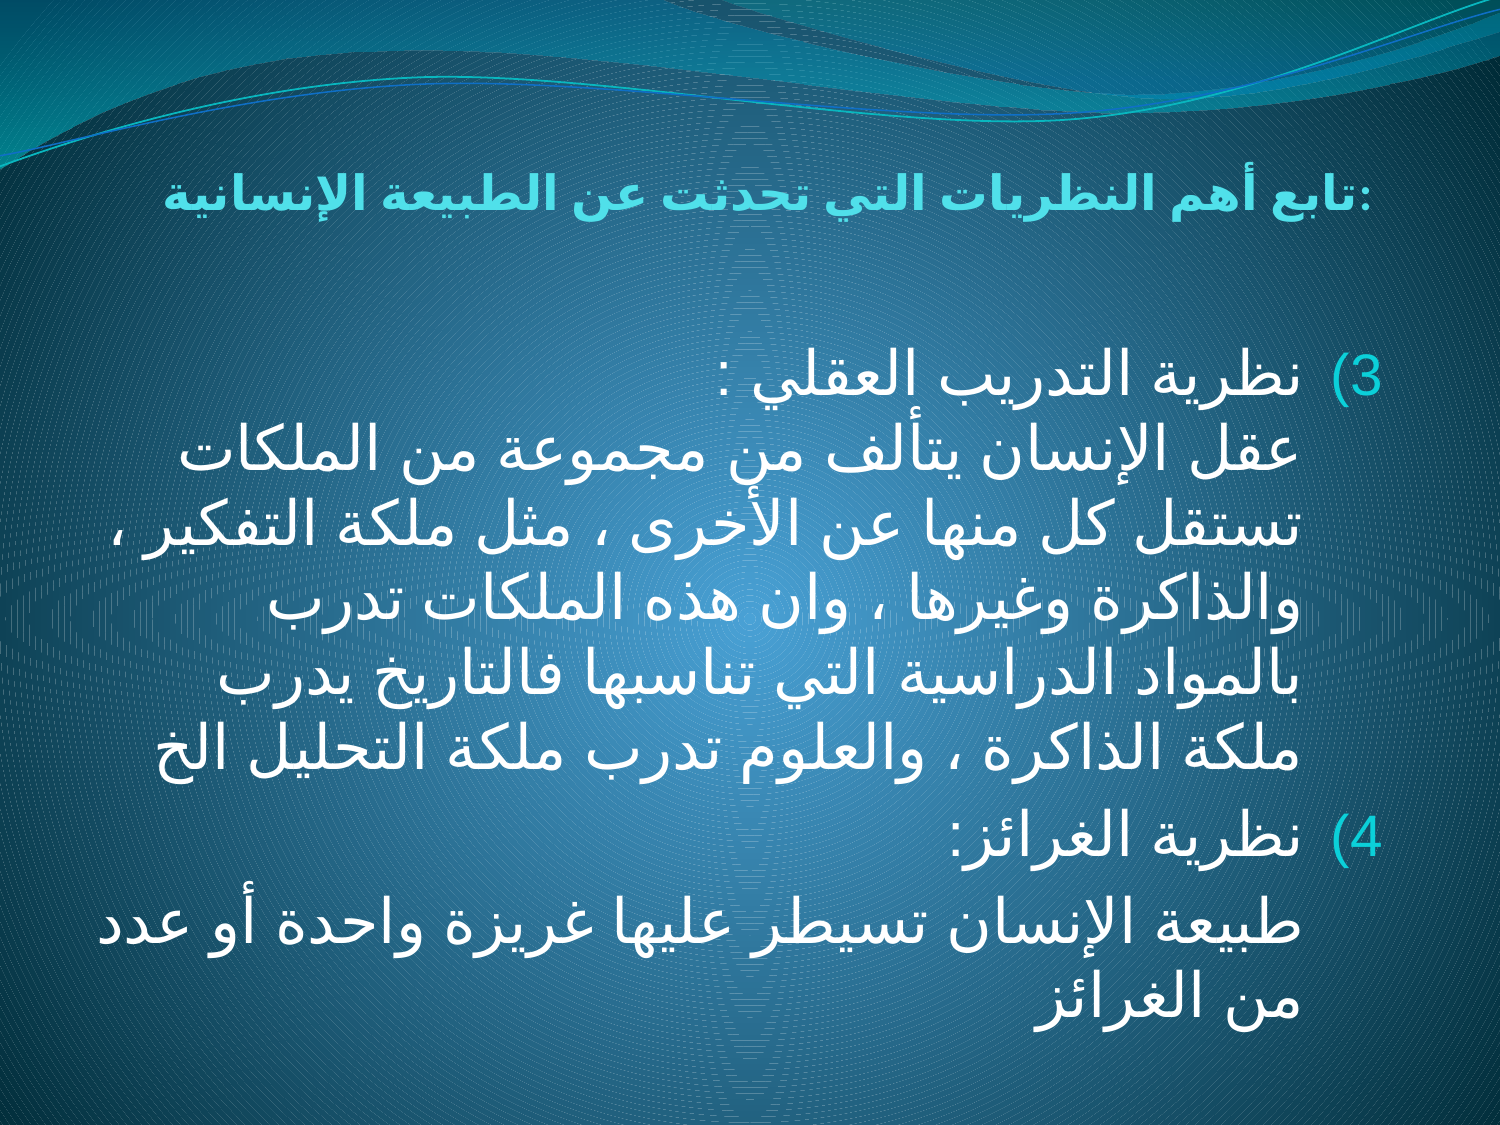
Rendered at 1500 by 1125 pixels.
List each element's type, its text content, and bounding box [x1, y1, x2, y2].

title تابع أهم النظريات التي تحدثت عن الطبيعة الإنسانية: [87, 78, 1376, 220]
subtitle نظرية التدريب العقلي : عقل الإنسان يتألف من مجموعة من الملكات تستقل كل منها عن الأخرى ، مثل ملكة التفكير ، والذاكرة وغيرها ، وان هذه الملكات تدرب بالمواد الدراسية التي تناسبها فالتاريخ يدرب ملكة الذاكرة ، والعلوم تدرب ملكة التحليل الخ نظرية الغرائز: طبيعة الإنسان تسيطر عليها غريزة واحدة أو عدد من الغرائز [88, 326, 1377, 1125]
